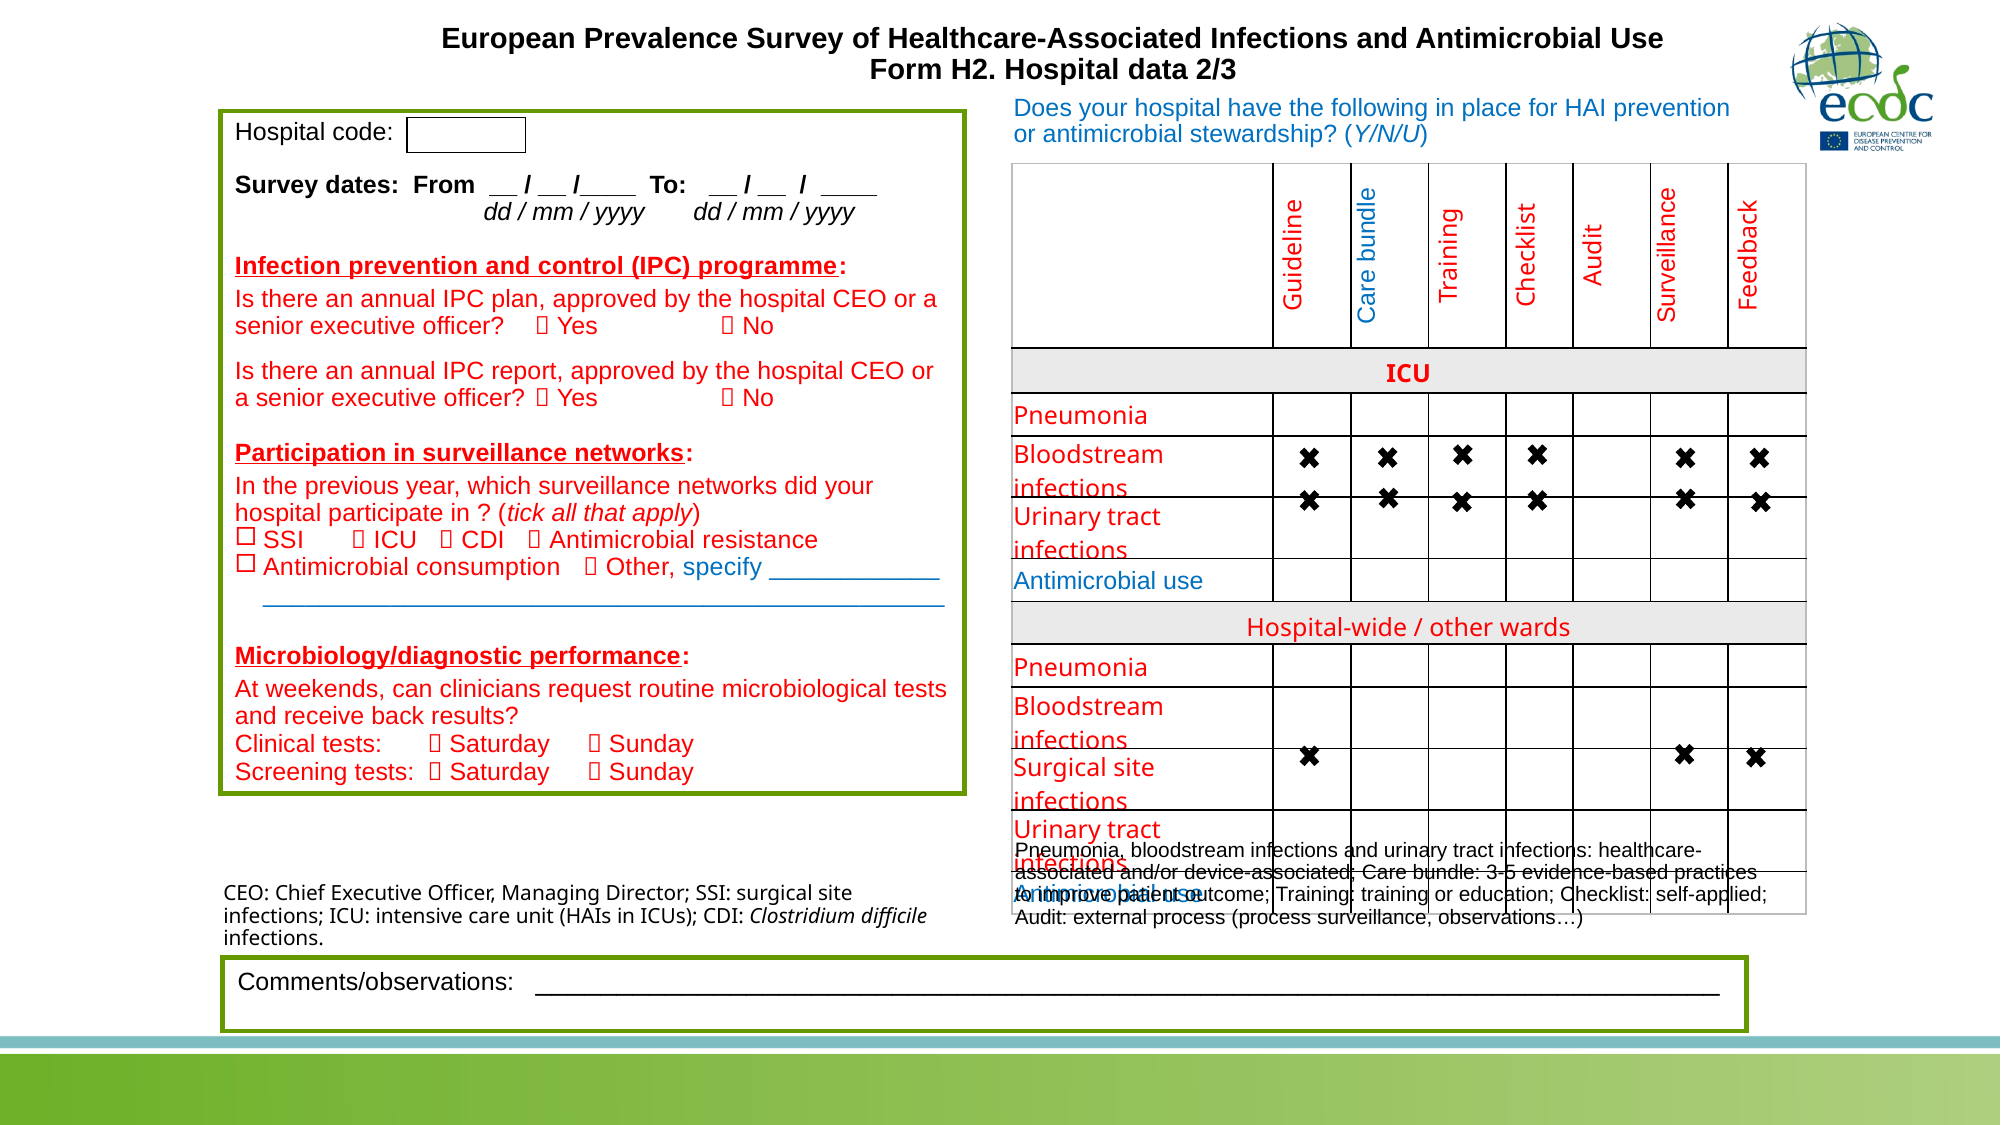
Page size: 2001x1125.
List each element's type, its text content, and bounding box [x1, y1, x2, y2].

text_box [1675, 488, 1696, 510]
table_cell [1429, 498, 1505, 558]
table_header Care bundle [1352, 164, 1428, 347]
text_box Hospital code: Survey dates: From __ / __ /____ To: __ / __ / ____ dd / mm / yyyy dd / mm / yyyy Infection prevention and control (IPC) programme: Is there an annual IPC plan, approved by the hospital CEO or a senior executive officer?  Yes  No Is there an annual IPC report, approved by the hospital CEO or a senior executive officer?  Yes  No Participation in surveillance networks: In the previous year, which surveillance networks did your hospital participate in ? (tick all that apply) SSI  ICU  CDI  Antimicrobial resistance Antimicrobial consumption  Other, specify ____________ ________________________________________________ Microbiology/diagnostic performance: At weekends, can clinicians request routine microbiological tests and receive back results? Clinical tests:  Saturday  Sunday Screening tests:  Saturday  Sunday [220, 111, 965, 794]
table_cell [1274, 559, 1350, 601]
text_box [1299, 490, 1320, 511]
table_cell [1274, 498, 1350, 558]
table_cell [1429, 749, 1505, 809]
table_cell [1729, 394, 1805, 435]
table_cell [1792, 872, 1805, 913]
table_cell Urinary tract infections [1013, 811, 1272, 831]
table_cell [1651, 749, 1727, 809]
table_cell [1429, 645, 1505, 686]
table_cell [1729, 688, 1805, 748]
text_box [1452, 444, 1473, 465]
table_cell [1729, 645, 1805, 686]
table_cell ICU [1013, 349, 1805, 392]
table_cell [1651, 645, 1727, 686]
table_cell [1352, 688, 1428, 748]
table_cell Surgical site infections [1013, 749, 1272, 809]
table_cell [1429, 437, 1505, 496]
text_box [1378, 487, 1399, 509]
table_cell [1729, 559, 1805, 601]
text_box [1527, 444, 1548, 465]
table_header Surveillance [1651, 164, 1727, 347]
table_cell Pneumonia [1013, 645, 1272, 686]
table_header Guideline [1274, 164, 1350, 347]
table_cell [1651, 394, 1727, 435]
table_cell [1651, 811, 1727, 831]
table_cell [1729, 811, 1805, 871]
table_cell [1574, 749, 1650, 809]
table_cell Hospital-wide / other wards [1013, 602, 1805, 643]
table_cell Bloodstream infections [1013, 437, 1272, 496]
table_cell [1274, 394, 1350, 435]
table_cell [1352, 394, 1428, 435]
table_cell [1429, 394, 1505, 435]
table_cell Urinary tract infections [1013, 498, 1272, 558]
picture [0, 0, 2000, 1125]
table_cell [1352, 811, 1428, 831]
table_cell Bloodstream infections [1013, 688, 1272, 748]
text_box [1675, 447, 1696, 469]
table_cell Antimicrobial use [1013, 559, 1272, 601]
text_box CEO: Chief Executive Officer, Managing Director; SSI: surgical site infections; ICU: intensive care unit (HAIs in ICUs); CDI: Clostridium difficile infections. [208, 875, 965, 958]
text_box [1452, 491, 1472, 513]
table_cell [1507, 437, 1572, 496]
table_header Checklist [1507, 164, 1572, 347]
table_cell [1651, 688, 1727, 748]
text_box Does your hospital have the following in place for HAI prevention or antimicrobial stewardship? (Y/N/U) [998, 87, 1767, 842]
text_box Pneumonia, bloodstream infections and urinary tract infections: healthcare-associated and/or device-associated; Care bundle: 3-5 evidence-based practices to improve patient outcome; Training: training or education; Checklist: self-applied; Audit: external process (process surveillance, observations…) [999, 831, 1792, 937]
table_header [1013, 164, 1272, 347]
table_header Audit [1574, 164, 1650, 347]
table_cell [1507, 688, 1572, 748]
table_cell [1507, 645, 1572, 686]
table_cell [1352, 559, 1428, 601]
table_cell [1651, 498, 1727, 558]
text_box [1527, 490, 1548, 511]
table_cell [1729, 749, 1805, 809]
table_cell [1352, 645, 1428, 686]
table_cell [1574, 811, 1650, 831]
text_box [1746, 746, 1766, 768]
table_cell [1574, 437, 1650, 496]
table_cell [1574, 559, 1650, 601]
table_cell [1274, 645, 1350, 686]
table_cell [1574, 394, 1650, 435]
table_cell [1352, 749, 1428, 809]
table_cell [1507, 749, 1572, 809]
text_box [1749, 447, 1770, 469]
table_cell [1574, 498, 1650, 558]
text_box [1750, 491, 1771, 513]
table_cell [1507, 559, 1572, 601]
table_cell [1507, 811, 1572, 831]
table_cell [1574, 645, 1650, 686]
table_cell [1507, 394, 1572, 435]
table_cell Pneumonia [1013, 394, 1272, 435]
table_header Feedback [1729, 164, 1805, 347]
table_cell [1651, 437, 1727, 496]
text_box [1674, 743, 1695, 765]
text_box [1299, 447, 1320, 469]
table_cell [1352, 498, 1428, 558]
text_box [1377, 447, 1398, 468]
table_cell [1274, 811, 1350, 831]
table_cell [1274, 688, 1350, 748]
table_cell [1274, 749, 1350, 809]
text_box European Prevalence Survey of Healthcare-Associated Infections and Antimicrobial Use Form H2. Hospital data 2/3 [338, 15, 1768, 94]
table_cell [1729, 498, 1805, 558]
text_box [407, 117, 526, 153]
table_cell [1429, 559, 1505, 601]
table_cell [1574, 688, 1650, 748]
table_cell [1429, 811, 1505, 831]
table_cell [1429, 688, 1505, 748]
table_cell [1507, 498, 1572, 558]
table_cell [1352, 437, 1428, 496]
text_box Comments/observations: _________________________________________________________________________ [222, 957, 1747, 1031]
table_cell [1729, 437, 1805, 496]
table_cell [1274, 437, 1350, 496]
text_box [1299, 745, 1320, 767]
table_header Training [1429, 164, 1505, 347]
table_cell [1651, 559, 1727, 601]
